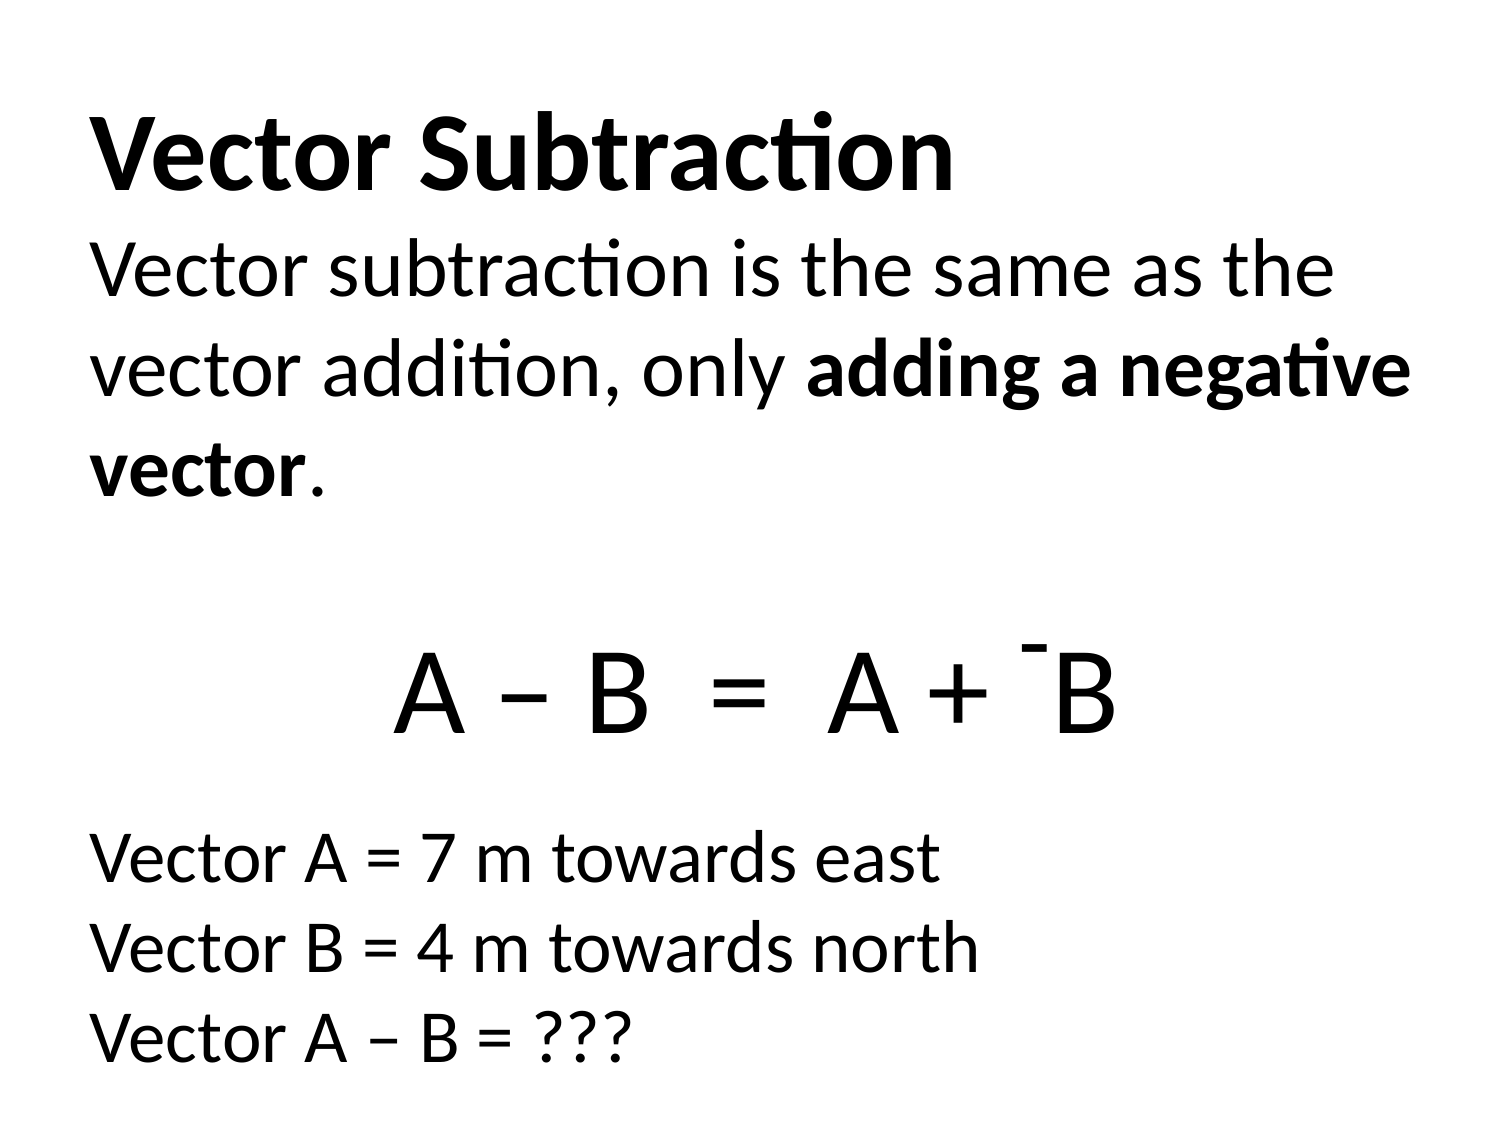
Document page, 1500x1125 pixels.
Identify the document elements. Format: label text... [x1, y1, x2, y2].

text_box Vector Subtraction Vector subtraction is the same as the vector addition, only adding a negative vector. A – B = A + -B Vector A = 7 m towards east Vector B = 4 m towards north Vector A – B = ??? [74, 70, 1438, 1086]
